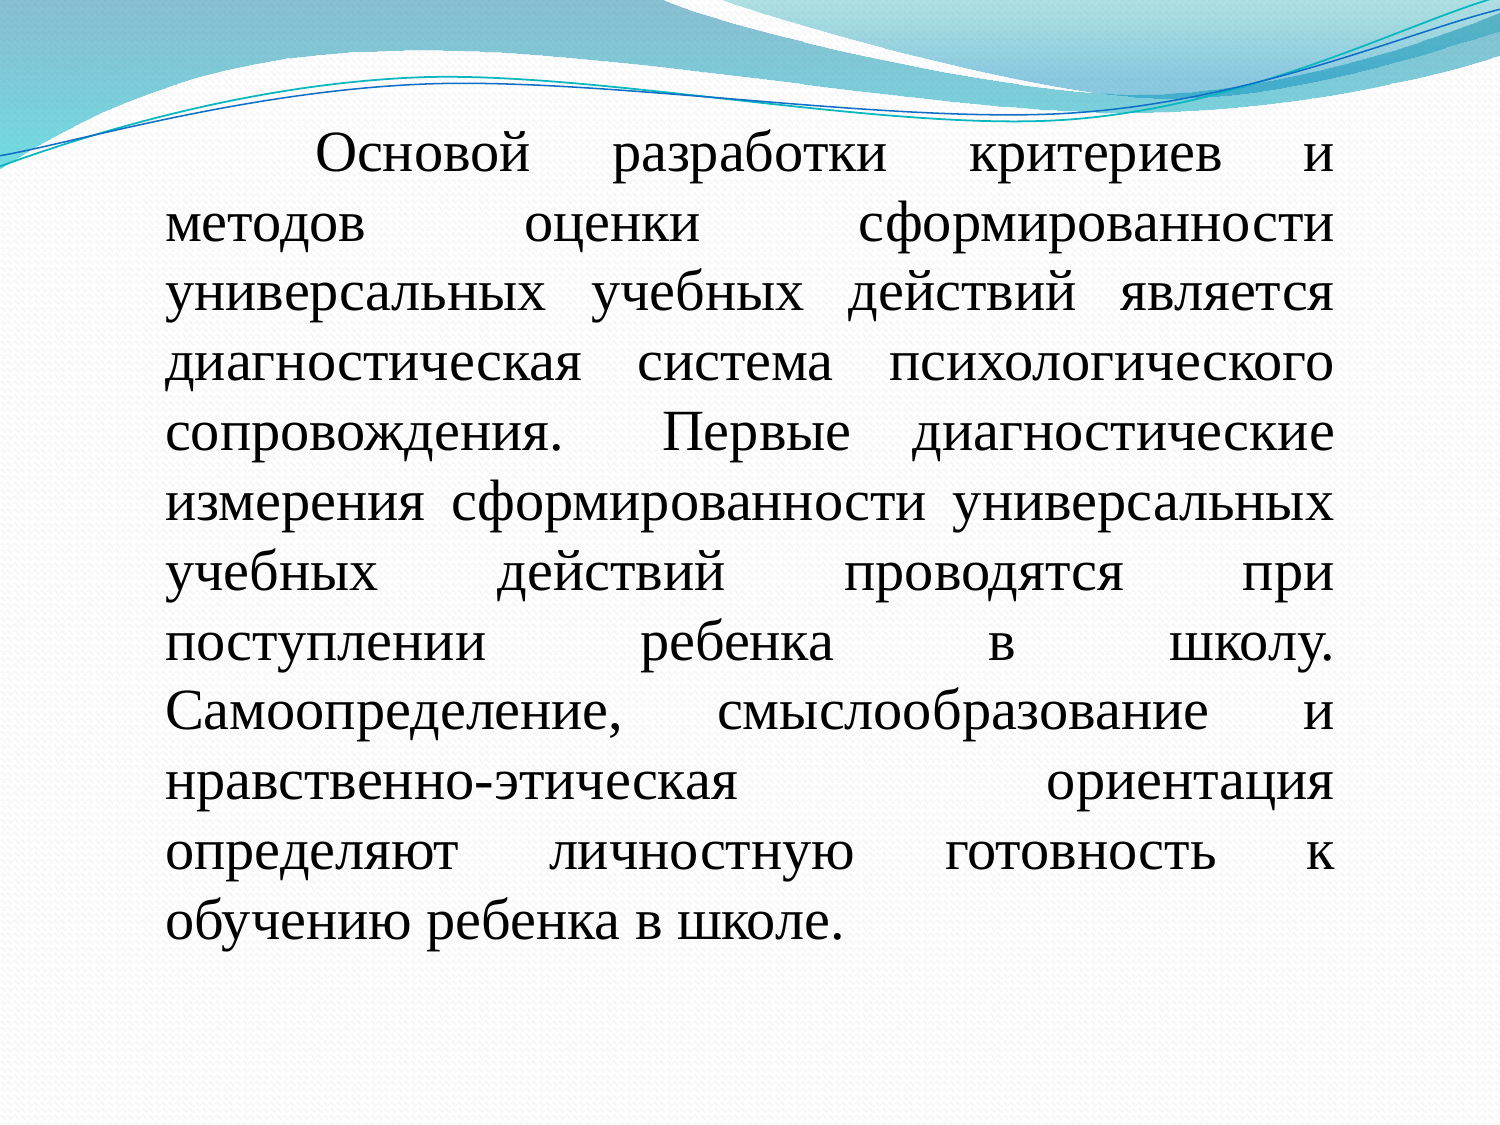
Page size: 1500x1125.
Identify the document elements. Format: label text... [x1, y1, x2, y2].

list Основой разработки критериев и методов оценки сформированности универсальных учебных действий является диагностическая система психологического сопровождения. Первые диагностические измерения сформированности универсальных учебных действий проводятся при поступлении ребенка в школу. Самоопределение, смыслообразование и нравственно-этическая ориентация определяют личностную готовность к обучению ребенка в школе. [105, 105, 1350, 1038]
